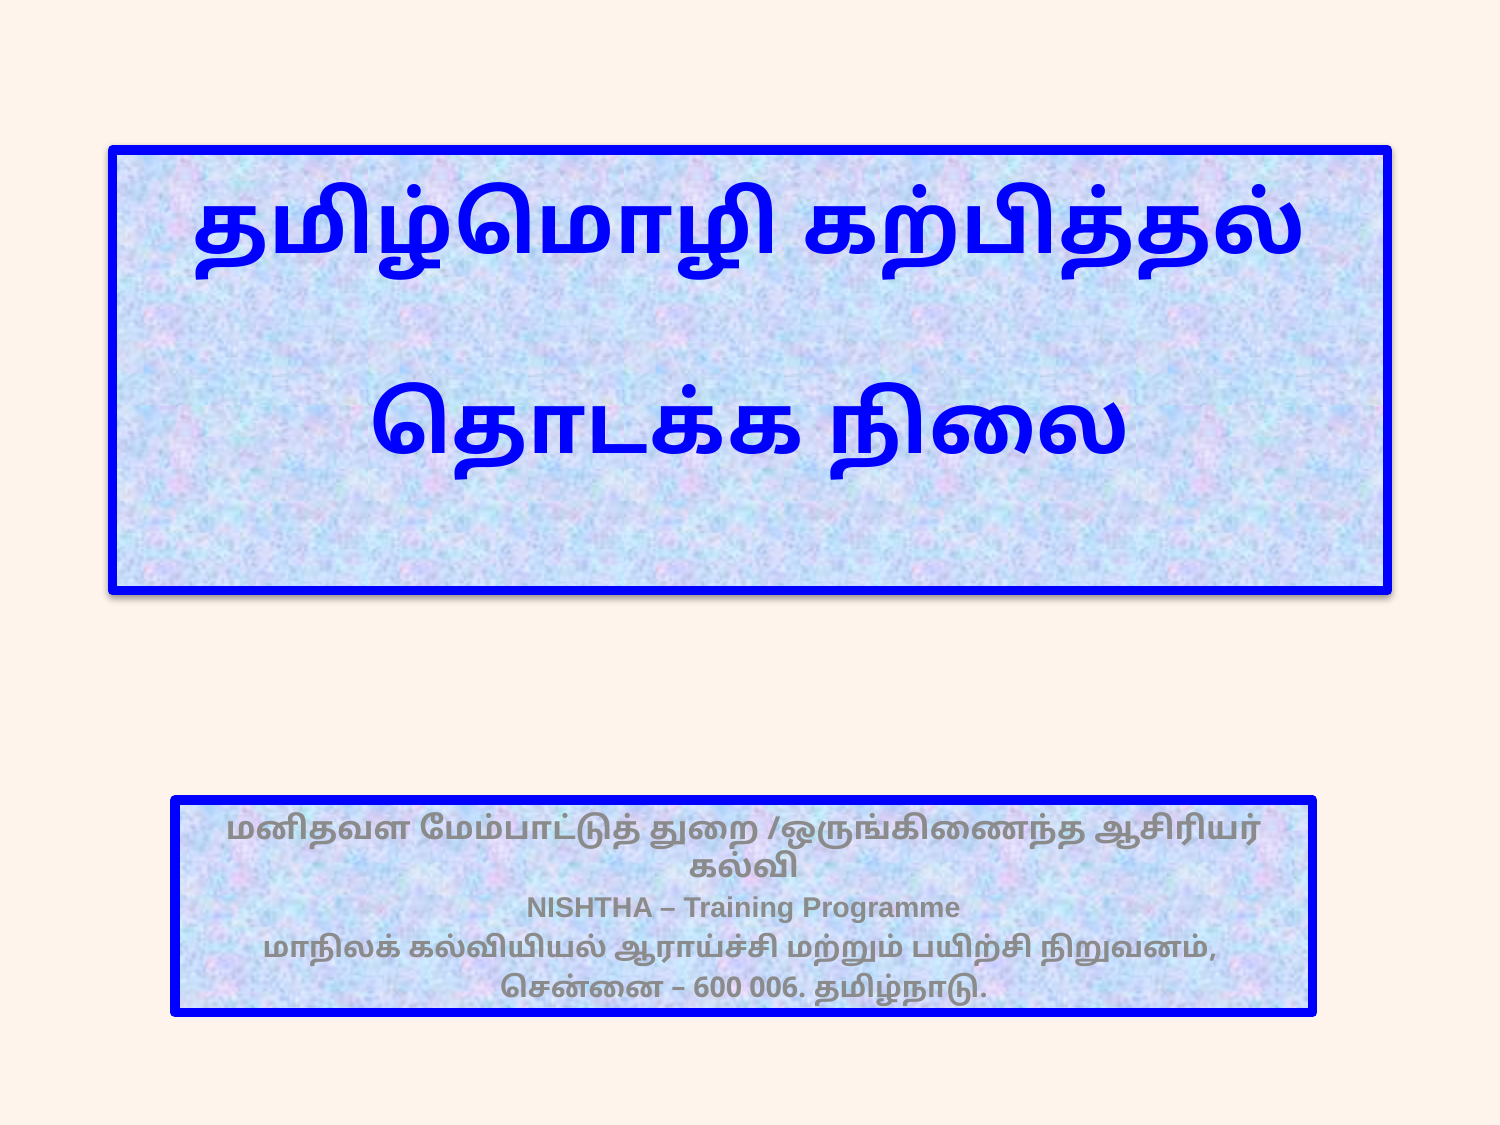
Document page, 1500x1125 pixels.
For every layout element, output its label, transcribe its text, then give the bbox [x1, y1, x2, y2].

title தமிழ்மொழி கற்பித்தல் தொடக்க நிலை [109, 147, 1391, 594]
subtitle மனிதவள மேம்பாட்டுத் துறை /ஒருங்கிணைந்த ஆசிரியர் கல்வி NISHTHA – Training Programme மாநிலக் கல்வியியல் ஆராய்ச்சி மற்றும் பயிற்சி நிறுவனம், சென்னை – 600 006. தமிழ்நாடு. [174, 800, 1313, 1013]
